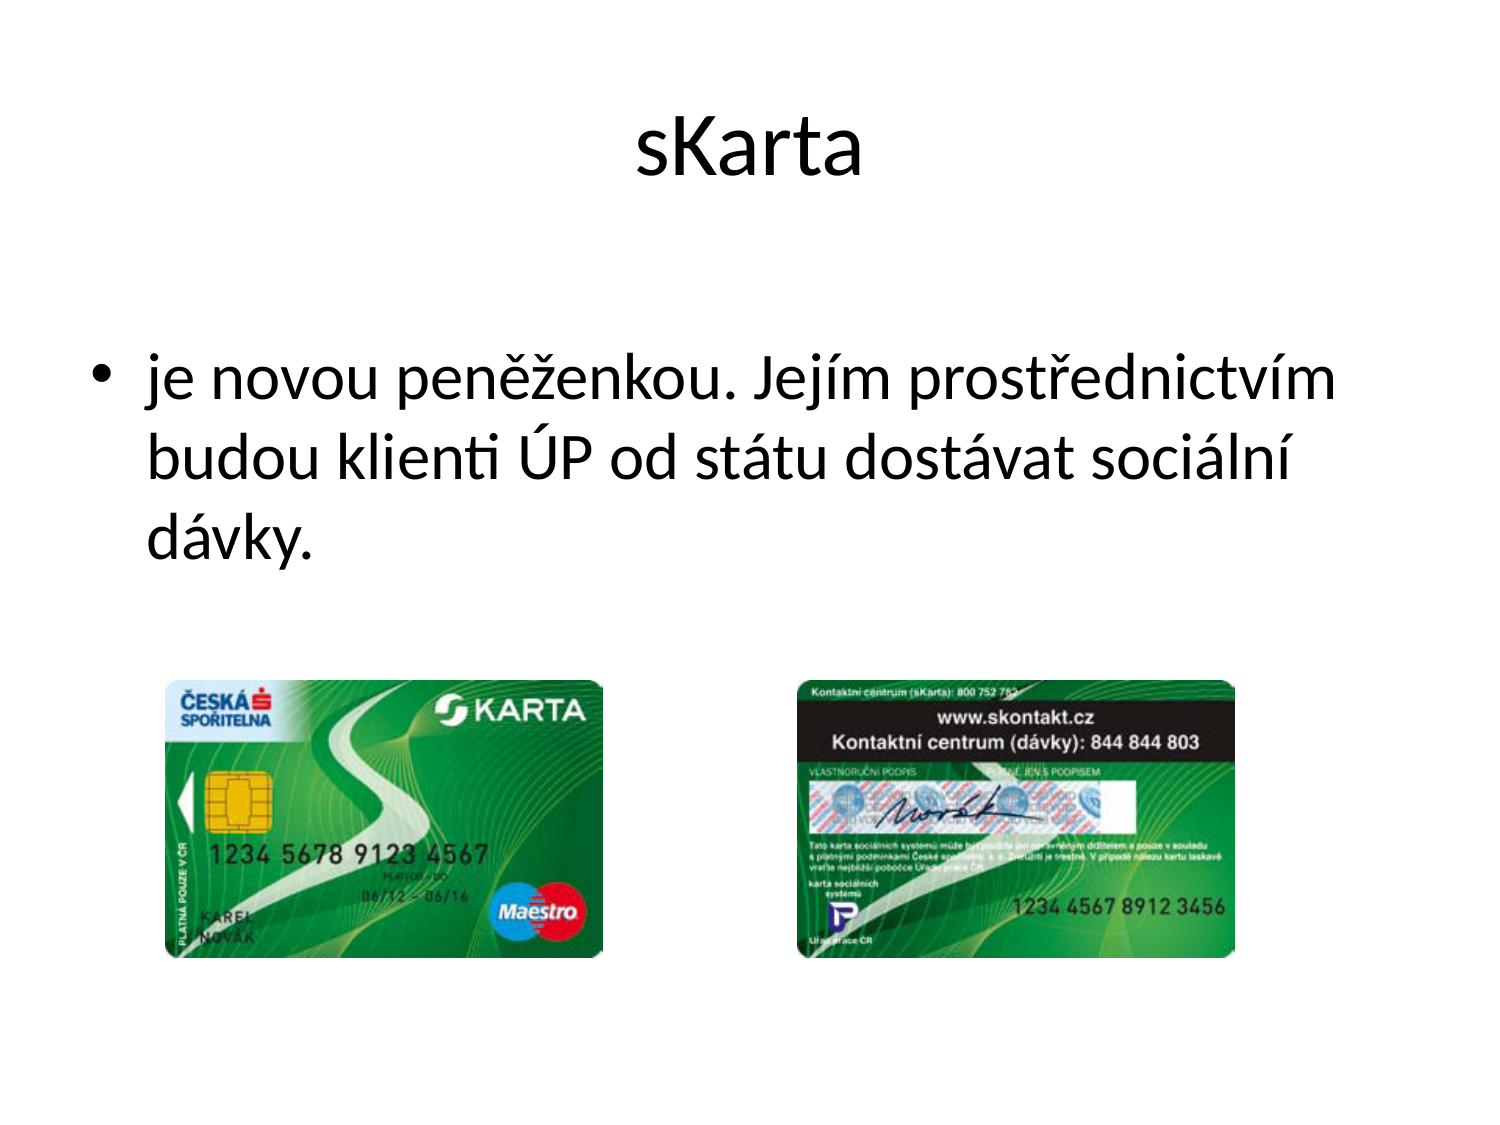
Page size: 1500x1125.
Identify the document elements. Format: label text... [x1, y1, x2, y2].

picture [164, 680, 603, 958]
title sKarta [75, 45, 1425, 231]
list je novou peněženkou. Jejím prostřednictvím budou klienti ÚP od státu dostávat sociální dávky. [75, 231, 1425, 1005]
picture [796, 680, 1235, 958]
